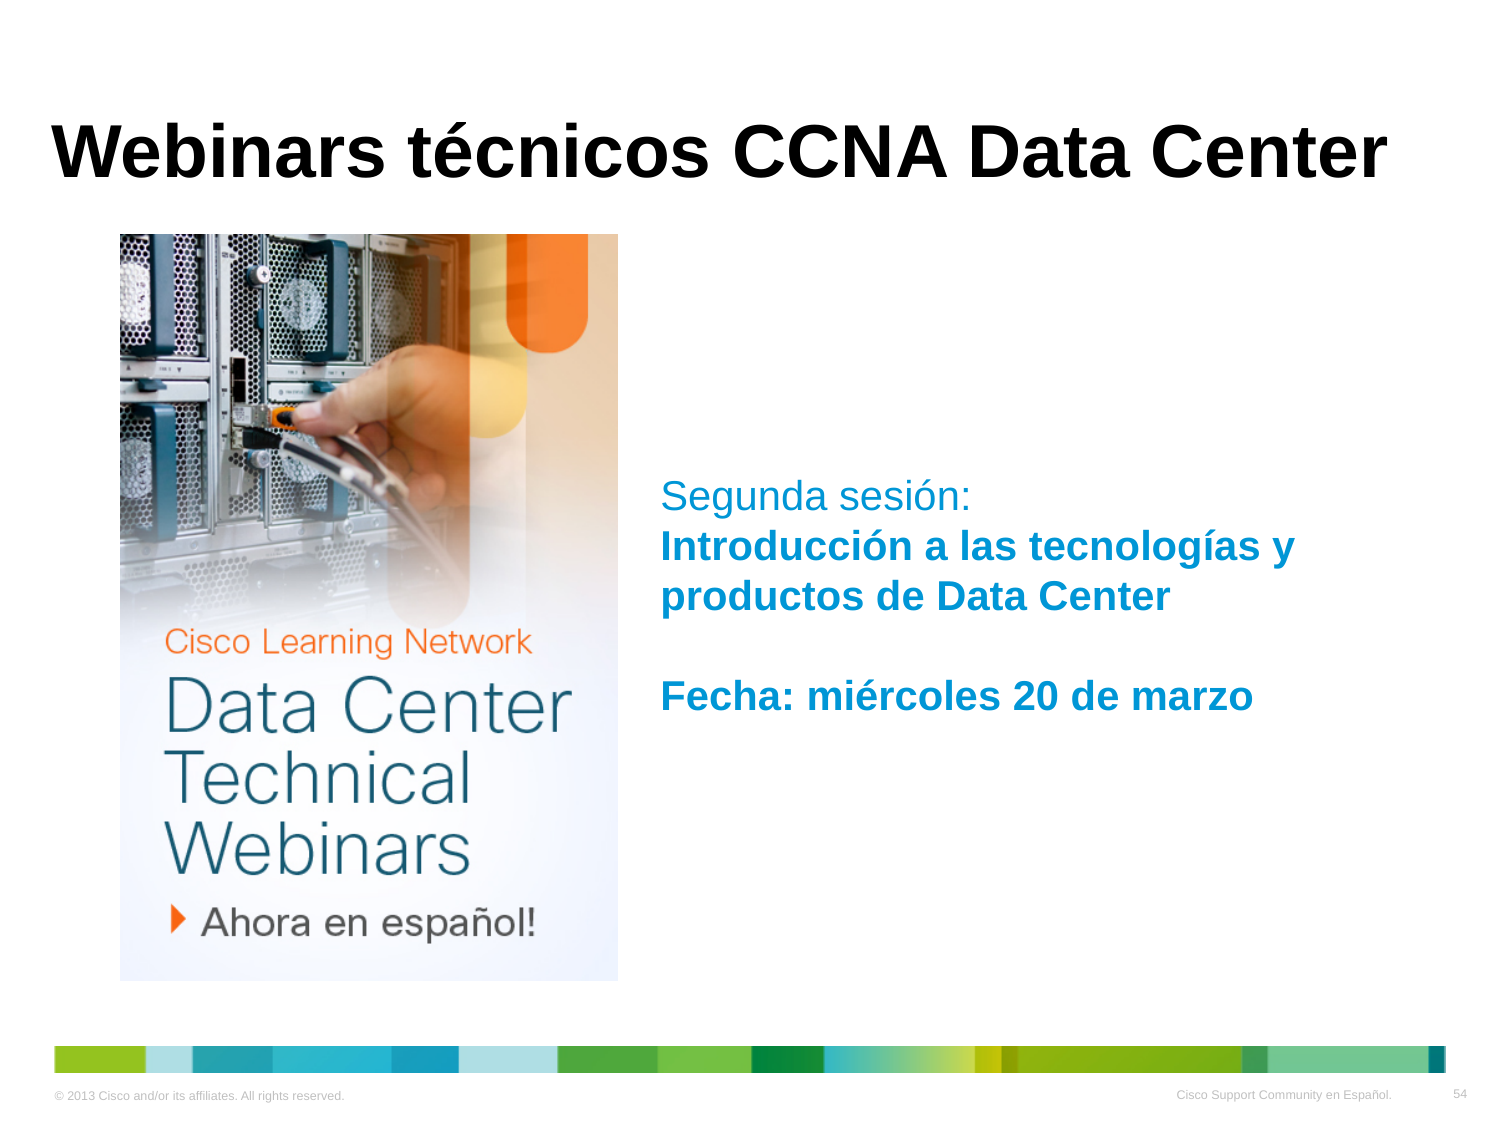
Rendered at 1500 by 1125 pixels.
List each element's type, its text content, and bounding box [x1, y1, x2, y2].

text_box Segunda sesión: Introducción a las tecnologías y productos de Data Center Fecha: miércoles 20 de marzo [645, 461, 1473, 776]
picture [54, 1046, 1446, 1073]
picture [119, 234, 618, 982]
title Webinars técnicos CCNA Data Center [37, 62, 1447, 200]
